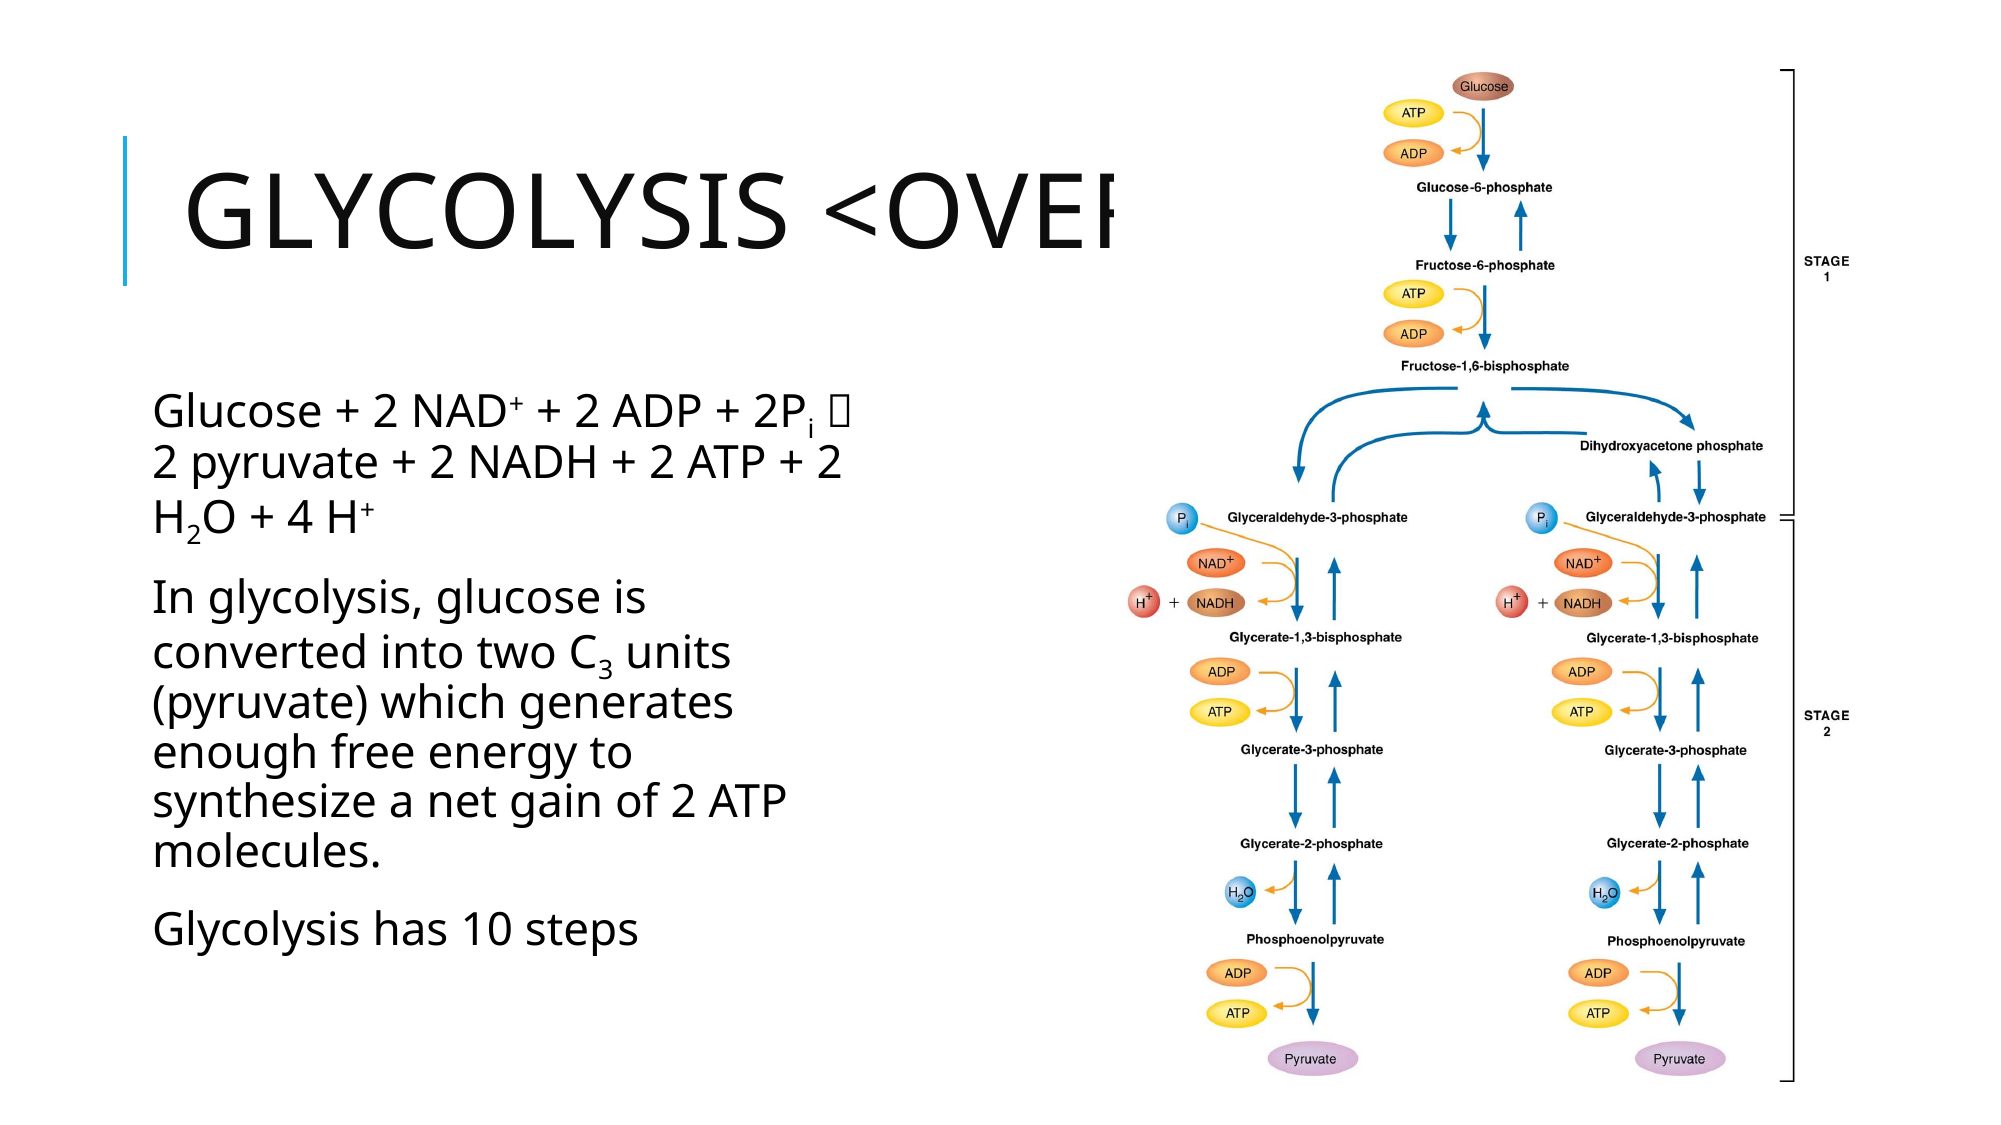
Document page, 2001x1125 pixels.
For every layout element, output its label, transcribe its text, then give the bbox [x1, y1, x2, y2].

title Glycolysis <Overview> [168, 96, 1106, 342]
list Glucose + 2 NAD+ + 2 ADP + 2Pi  2 pyruvate + 2 NADH + 2 ATP + 2 H2O + 4 H+ In glycolysis, glucose is converted into two C3 units (pyruvate) which generates enough free energy to synthesize a net gain of 2 ATP molecules. Glycolysis has 10 steps [129, 375, 868, 1035]
picture [1113, 69, 1851, 1083]
